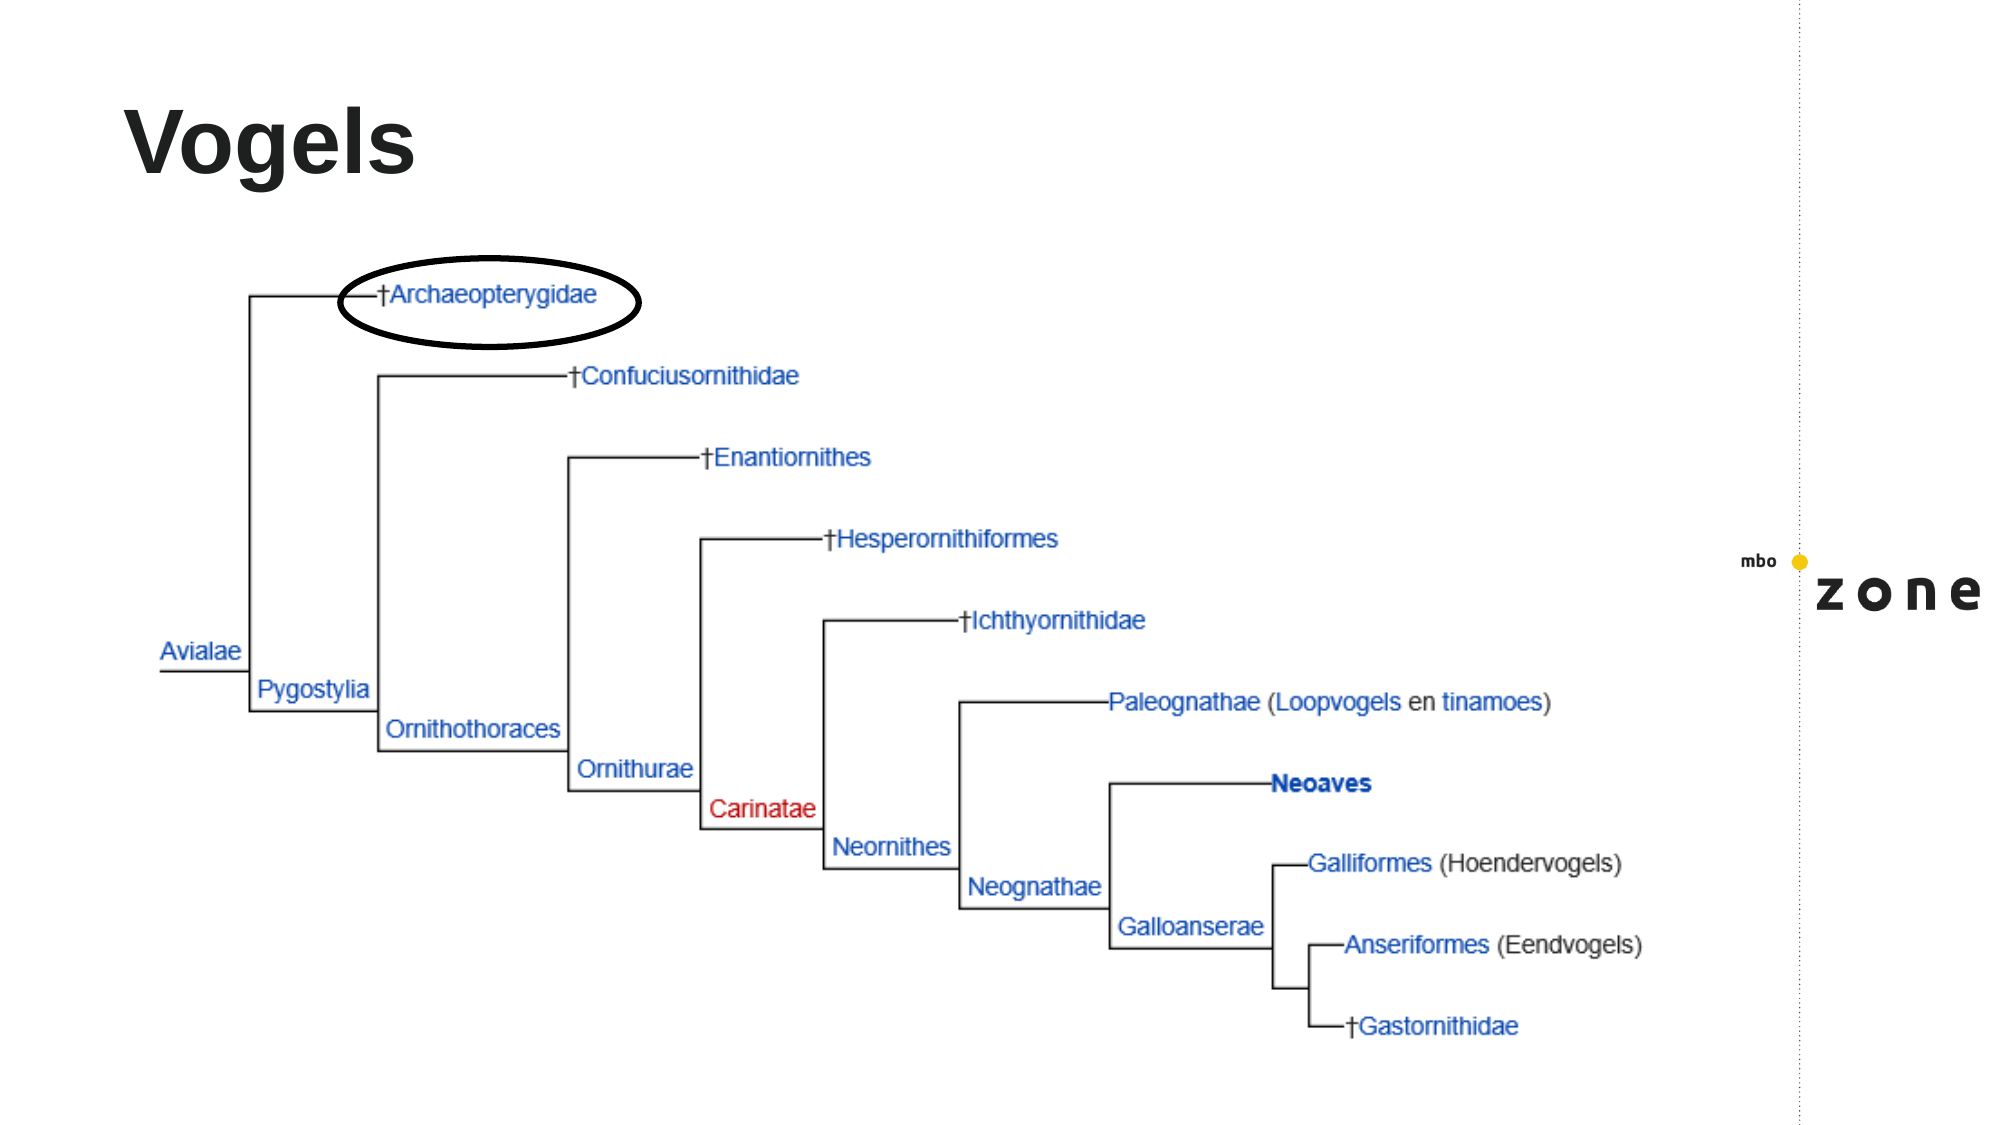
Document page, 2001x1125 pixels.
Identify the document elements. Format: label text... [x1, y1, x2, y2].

picture [123, 0, 2001, 1125]
title Vogels [124, 94, 1607, 258]
